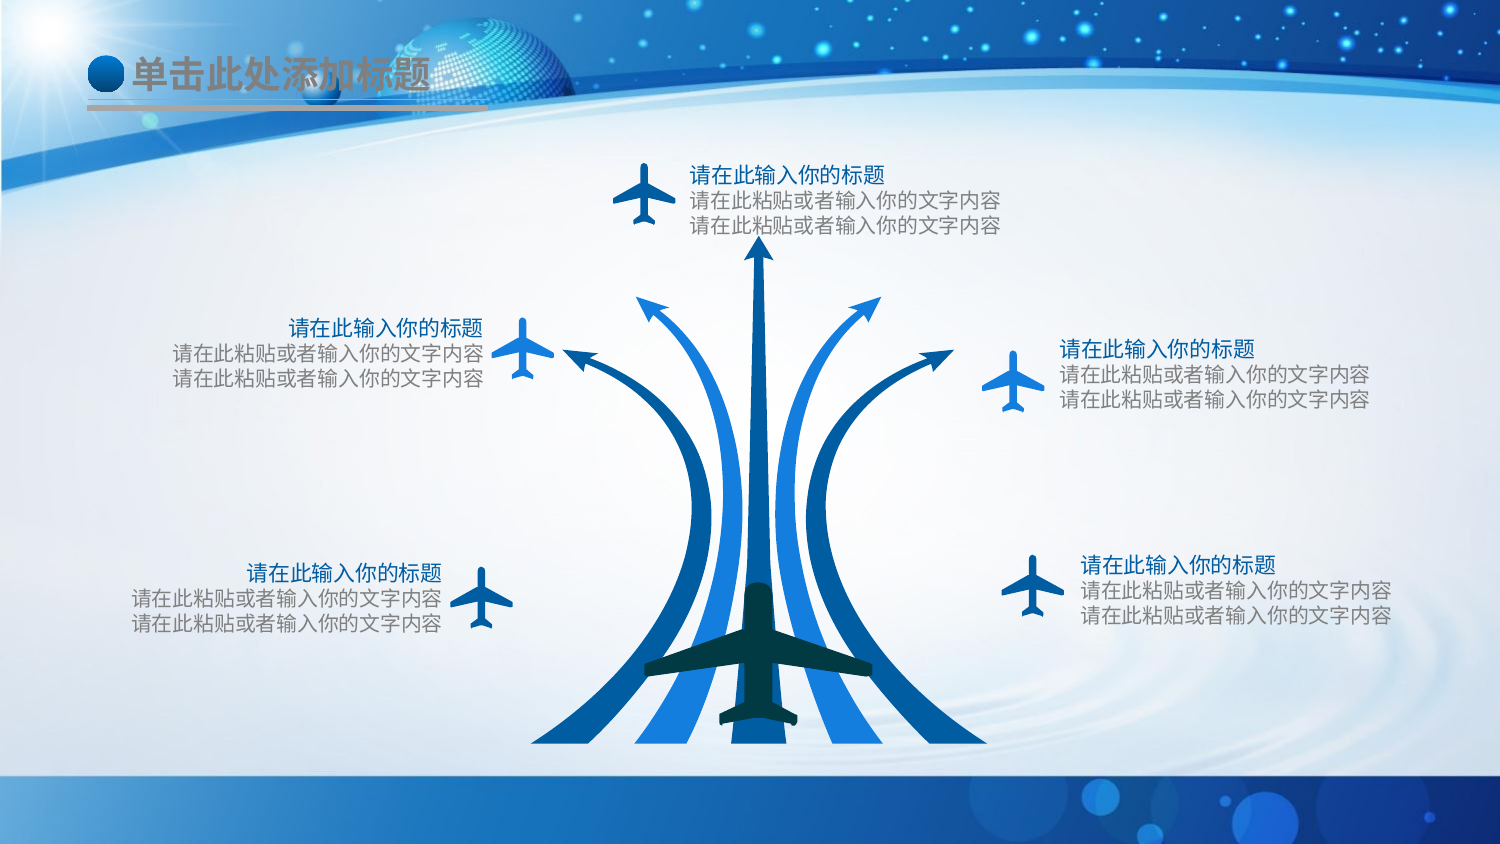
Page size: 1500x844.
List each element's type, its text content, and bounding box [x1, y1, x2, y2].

text_box [635, 296, 743, 580]
text_box [902, 674, 988, 744]
picture [0, 0, 1500, 844]
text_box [616, 582, 898, 771]
text_box [775, 296, 882, 580]
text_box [612, 155, 1034, 245]
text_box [98, 553, 513, 643]
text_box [139, 308, 554, 398]
text_box [805, 349, 955, 580]
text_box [1001, 545, 1425, 635]
text_box [562, 349, 712, 580]
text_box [981, 329, 1404, 419]
text_box [530, 678, 611, 744]
text_box 单击此处添加标题 [116, 43, 490, 99]
text_box [85, 53, 127, 95]
text_box [743, 253, 774, 580]
